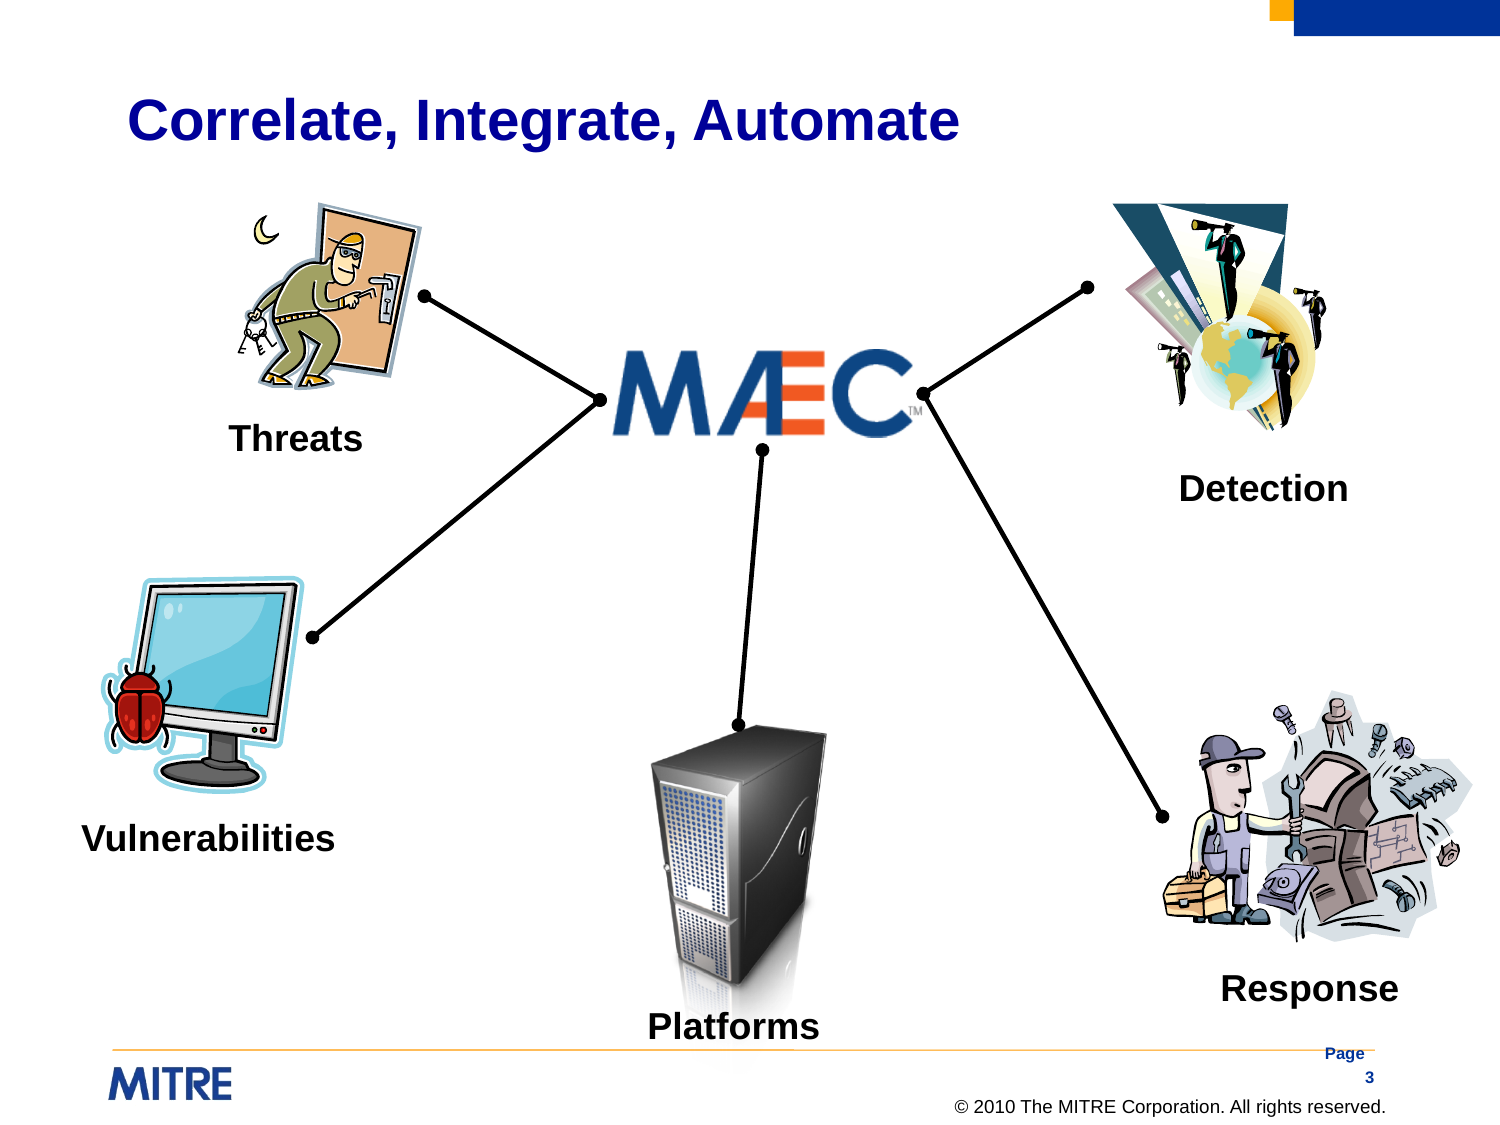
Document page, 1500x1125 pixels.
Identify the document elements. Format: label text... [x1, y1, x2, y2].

picture [649, 724, 828, 1076]
text_box Threats [213, 399, 307, 467]
picture [99, 574, 306, 795]
text_box Platforms [632, 987, 644, 1055]
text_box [923, 393, 1163, 817]
text_box Vulnerabilities [66, 799, 351, 867]
picture [237, 199, 425, 393]
picture [103, 1064, 236, 1106]
slide_number Page 3 [1301, 1049, 1390, 1076]
title Correlate, Integrate, Automate [112, 45, 1375, 200]
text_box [612, 575, 889, 600]
text_box Platforms [831, 987, 835, 1055]
text_box Detection [1166, 449, 1365, 517]
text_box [312, 399, 601, 638]
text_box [923, 287, 1088, 392]
picture [1112, 199, 1330, 435]
picture [612, 349, 924, 438]
picture [1162, 687, 1477, 946]
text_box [424, 295, 601, 399]
text_box Response [1205, 955, 1414, 1017]
